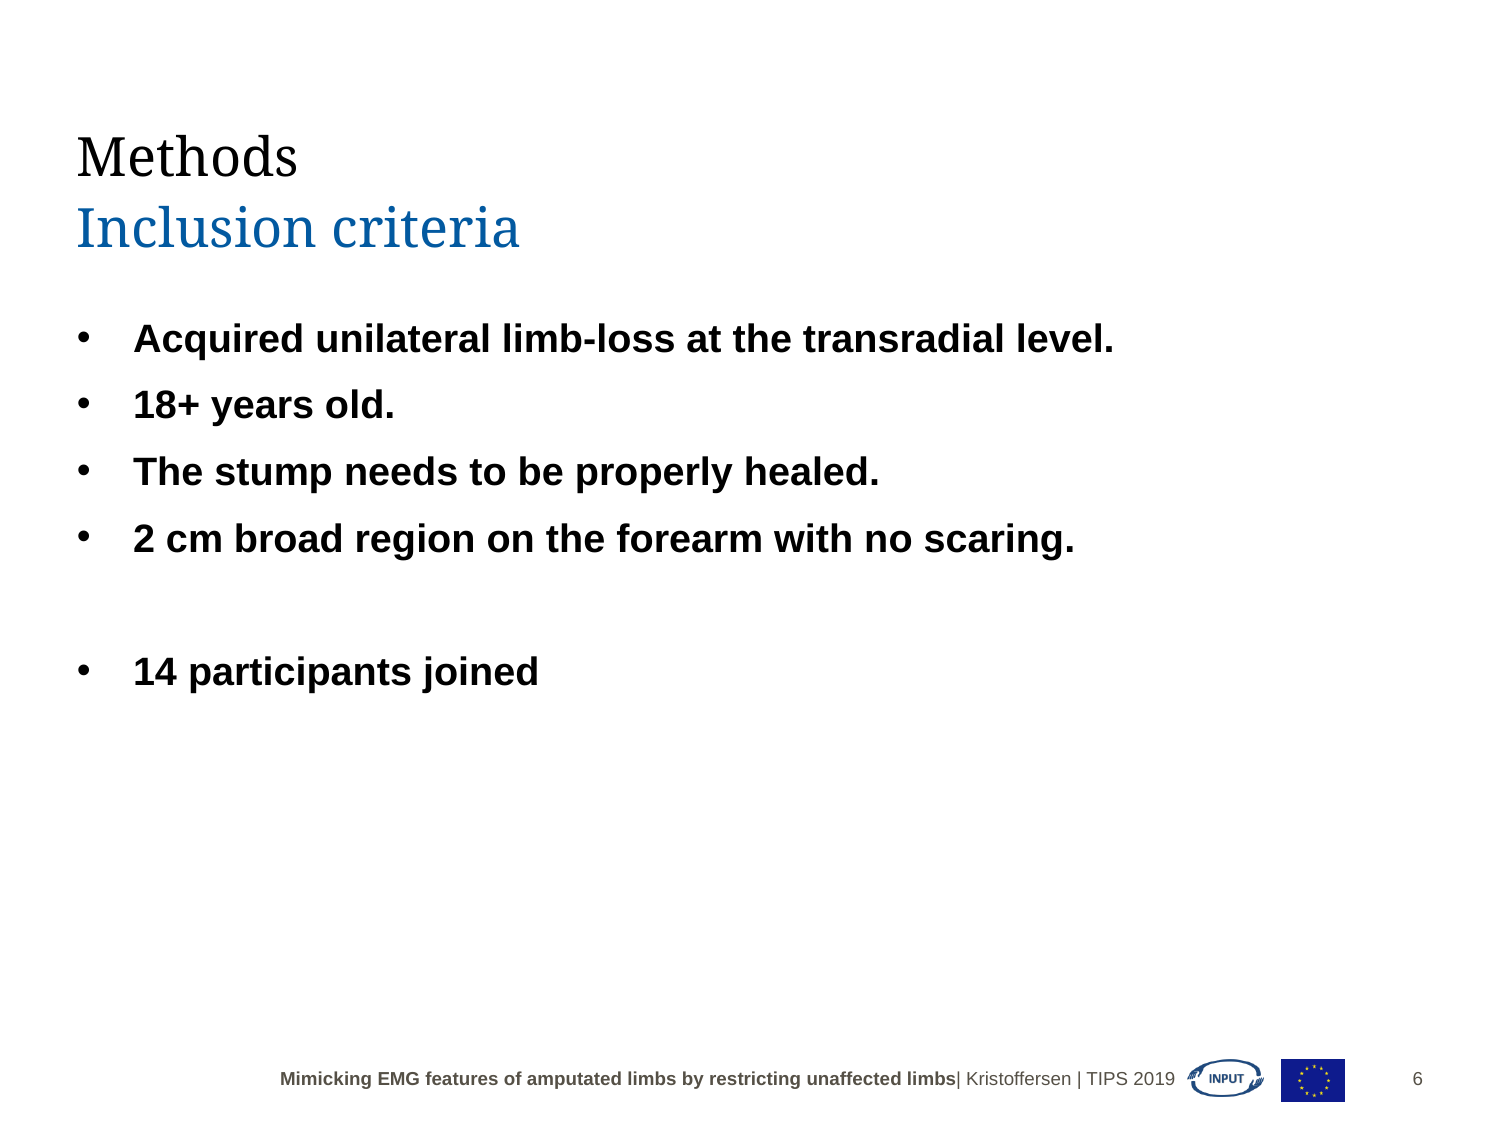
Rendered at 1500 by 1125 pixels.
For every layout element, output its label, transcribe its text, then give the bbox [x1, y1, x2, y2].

picture [1281, 1059, 1345, 1102]
footer Mimicking EMG features of amputated limbs by restricting unaffected limbs| Kristoffersen | TIPS 2019 [76, 1061, 1176, 1094]
title Methods [76, 122, 1424, 193]
picture [1187, 1059, 1264, 1097]
list Acquired unilateral limb-loss at the transradial level. 18+ years old. The stump needs to be properly healed. 2 cm broad region on the forearm with no scaring. 14 participants joined [76, 314, 1424, 1024]
slide_number 6 [1370, 1061, 1424, 1094]
list Inclusion criteria [76, 193, 1424, 268]
